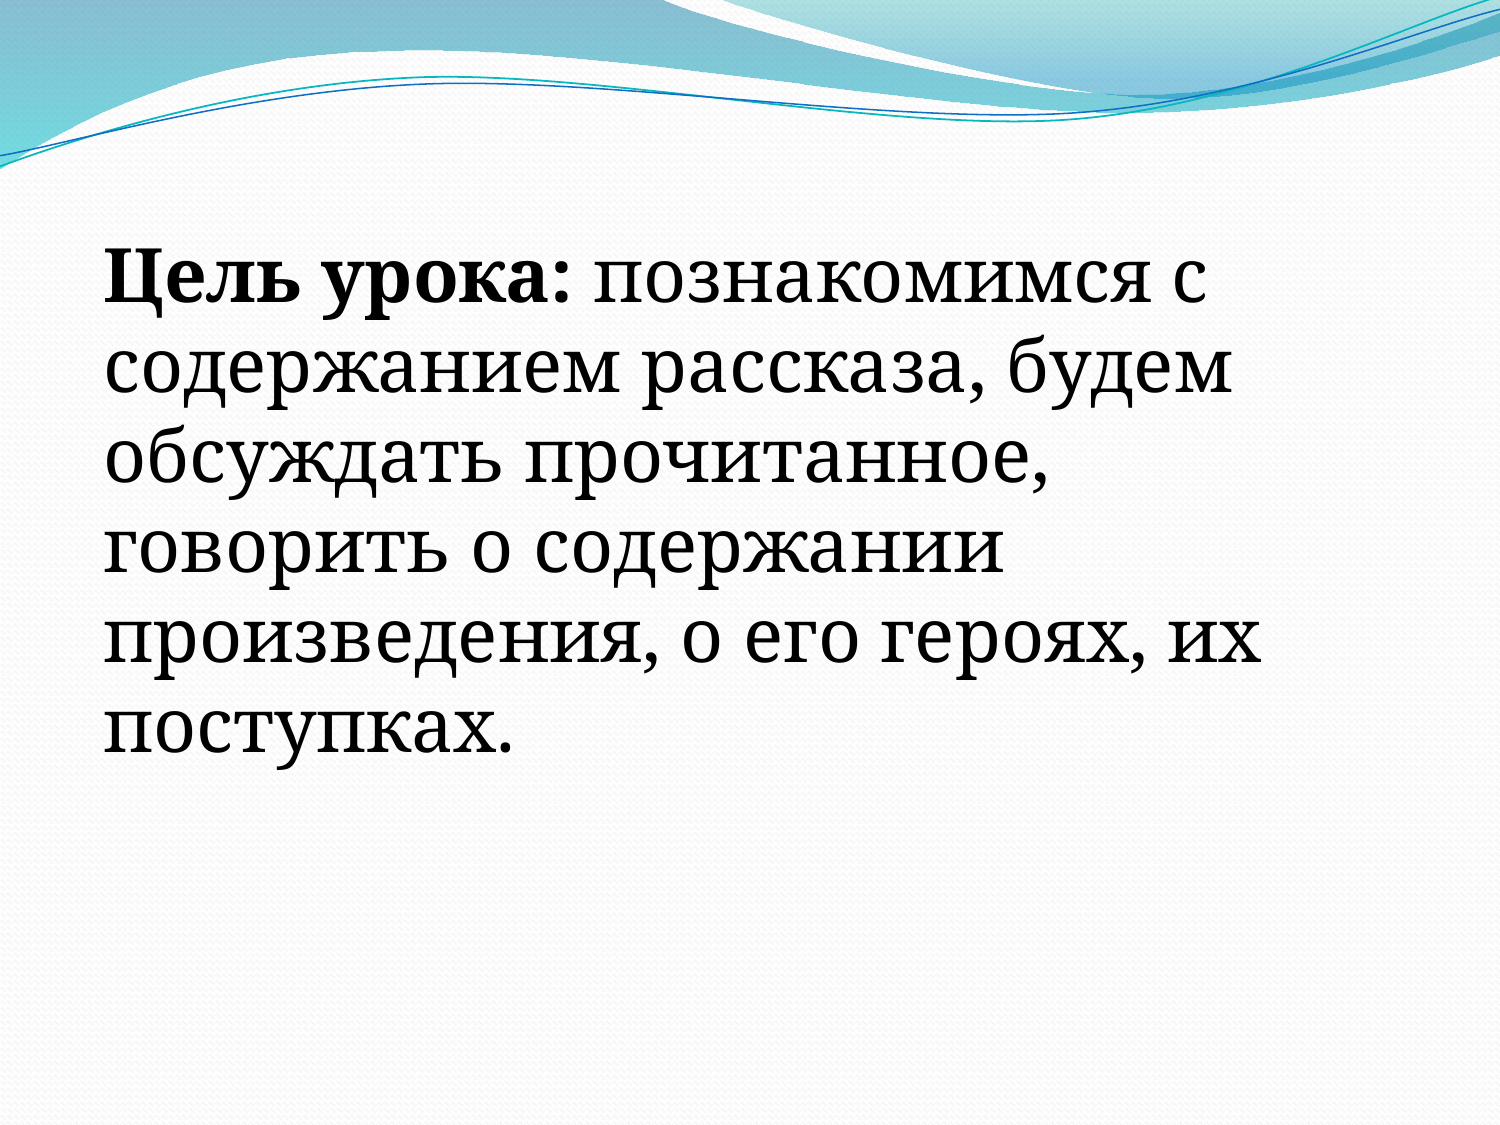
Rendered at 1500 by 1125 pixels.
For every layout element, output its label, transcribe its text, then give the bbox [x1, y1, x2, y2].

text_box Цель урока: познакомимся с содержанием рассказа, будем обсуждать прочитанное, говорить о содержании произведения, о его героях, их поступках. [88, 219, 1400, 775]
